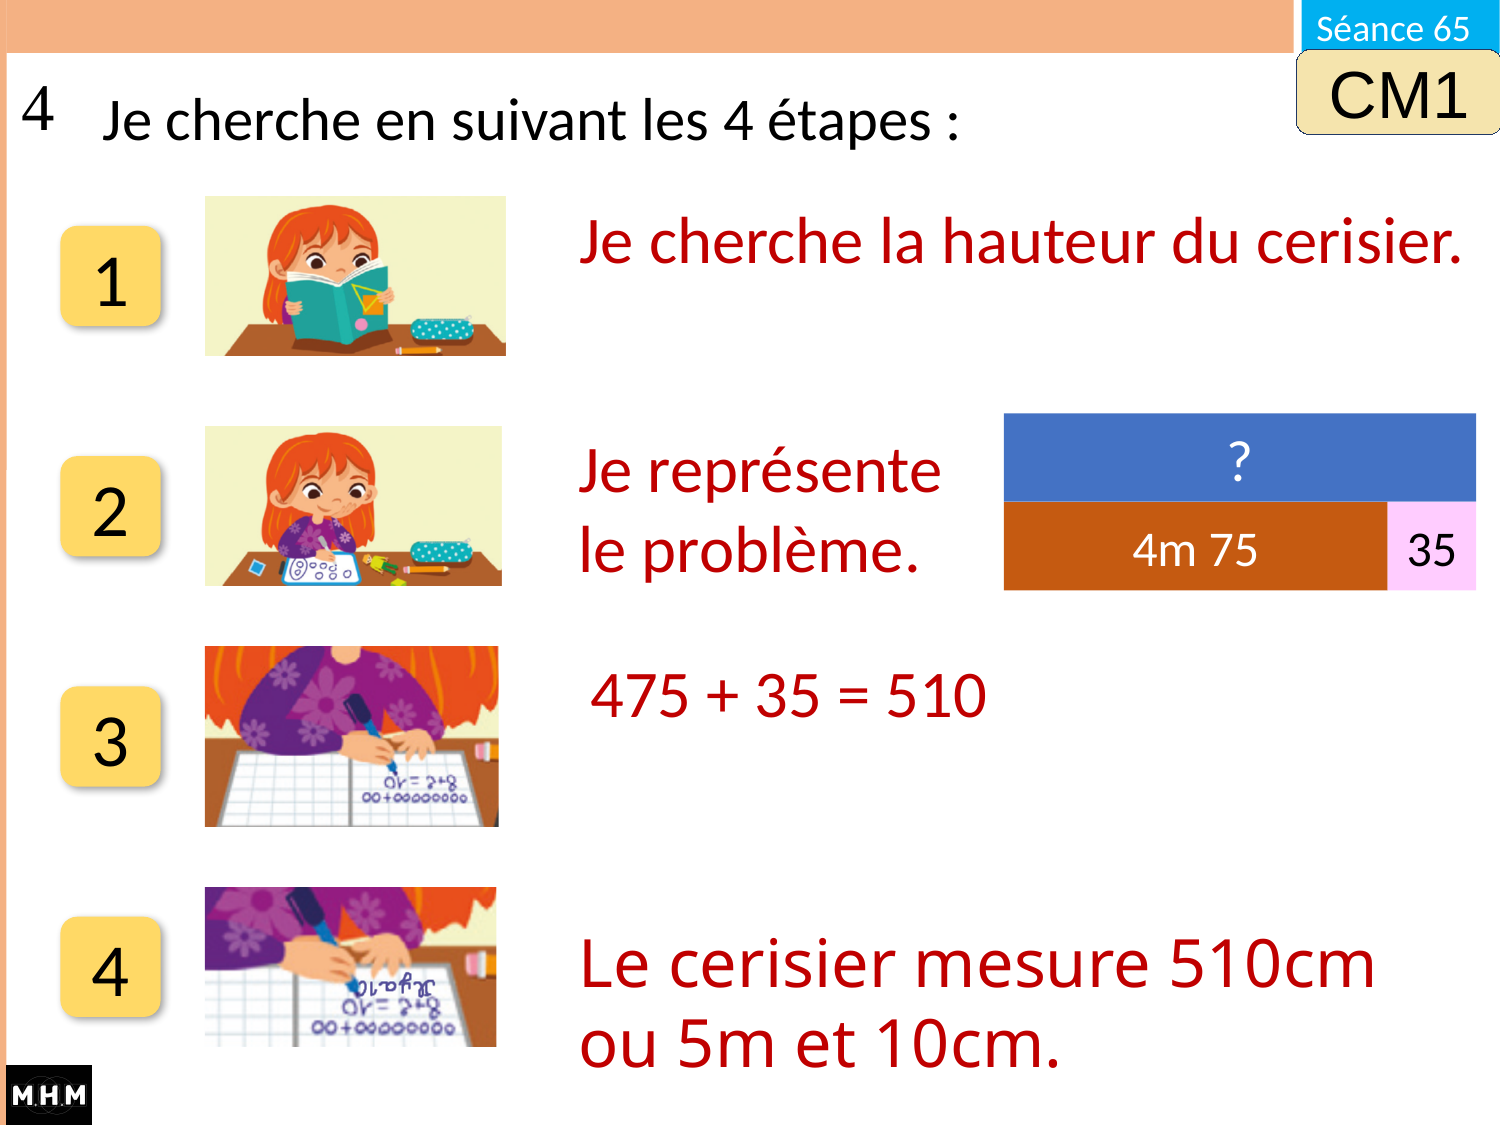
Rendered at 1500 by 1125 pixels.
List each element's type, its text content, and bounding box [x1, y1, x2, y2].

picture [204, 426, 503, 587]
text_box 3 [58, 684, 163, 789]
text_box Le cerisier mesure 510cm ou 5m et 10cm. [563, 913, 1490, 1089]
picture [204, 645, 499, 828]
text_box Je cherche la hauteur du cerisier. [564, 189, 1500, 285]
text_box 35 [1386, 500, 1478, 592]
text_box CM1 [1296, 49, 1500, 135]
picture [204, 887, 497, 1047]
text_box 4m 75 [1002, 504, 1386, 592]
text_box 4 [58, 914, 163, 1020]
picture [6, 1065, 92, 1125]
text_box ? [1002, 411, 1478, 504]
text_box Je représente le problème. [563, 418, 992, 593]
text_box 2 [58, 454, 163, 559]
picture [204, 196, 514, 356]
title Je cherche en suivant les 4 étapes : [88, 35, 1382, 160]
text_box 475 + 35 = 510 [575, 643, 1333, 738]
text_box 1 [58, 223, 163, 329]
